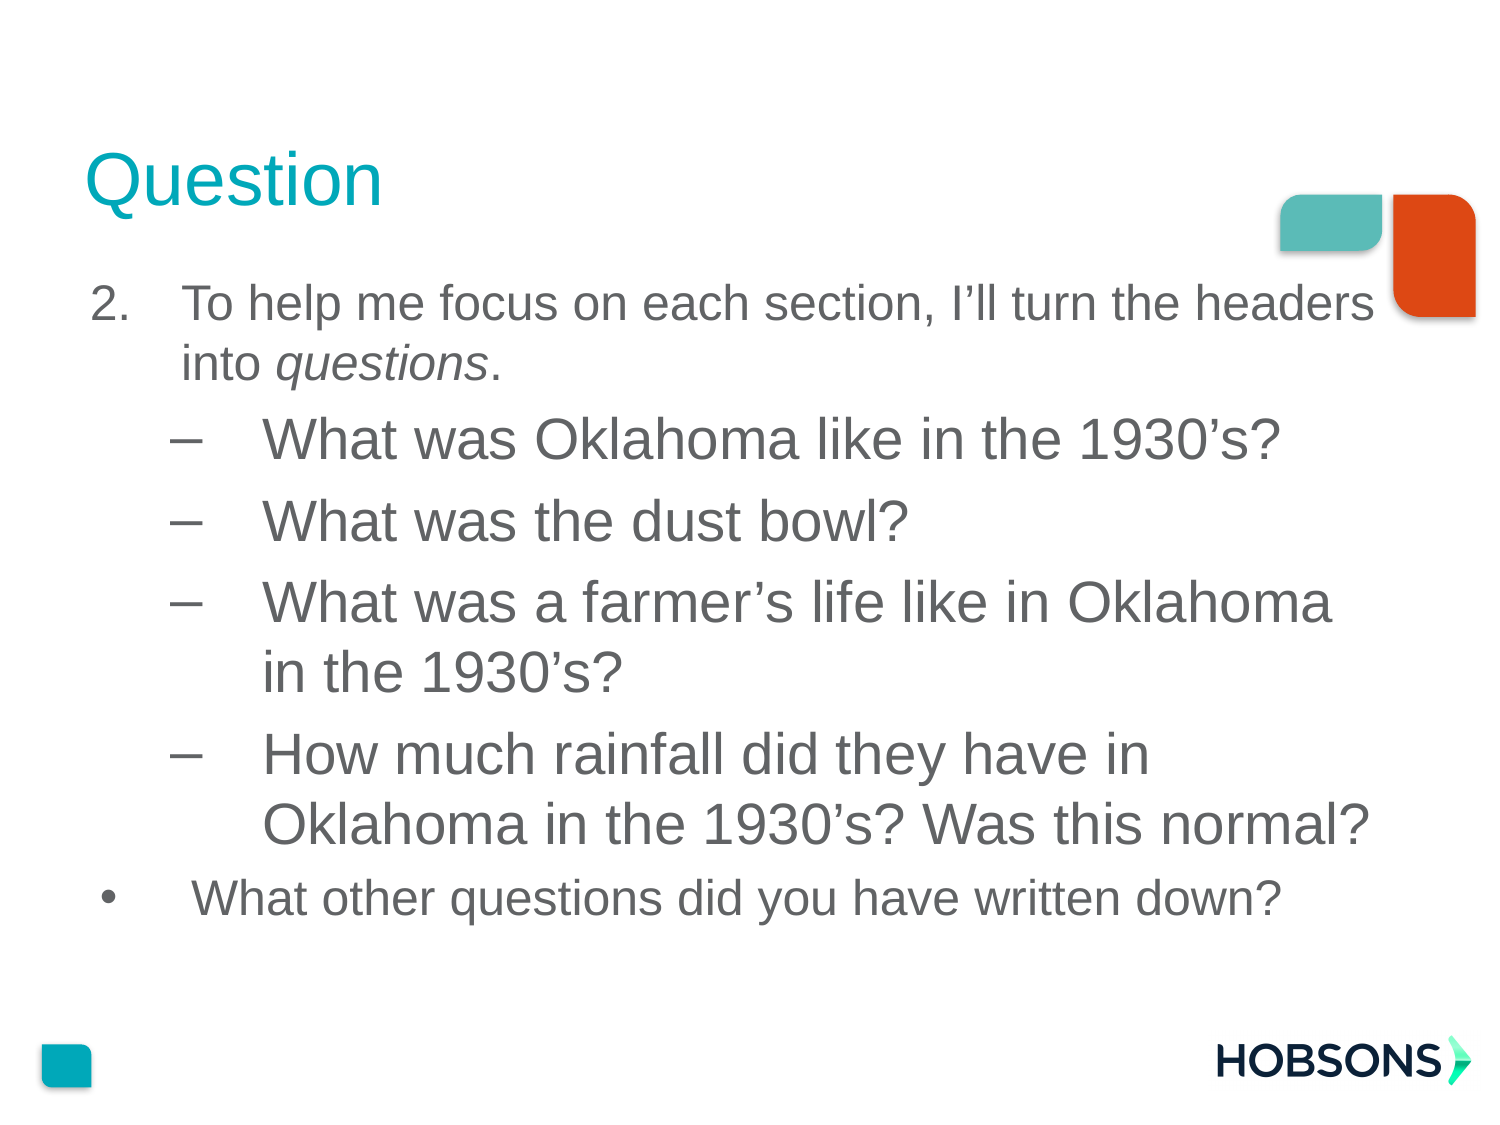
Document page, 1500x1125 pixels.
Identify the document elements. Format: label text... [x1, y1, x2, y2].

list To help me focus on each section, I’ll turn the headers into questions. What was Oklahoma like in the 1930’s? What was the dust bowl? What was a farmer’s life like in Oklahoma in the 1930’s? How much rainfall did they have in Oklahoma in the 1930’s? Was this normal? What other questions did you have written down? [75, 262, 1425, 1005]
title Question [69, 48, 1239, 236]
picture [1208, 1030, 1481, 1091]
